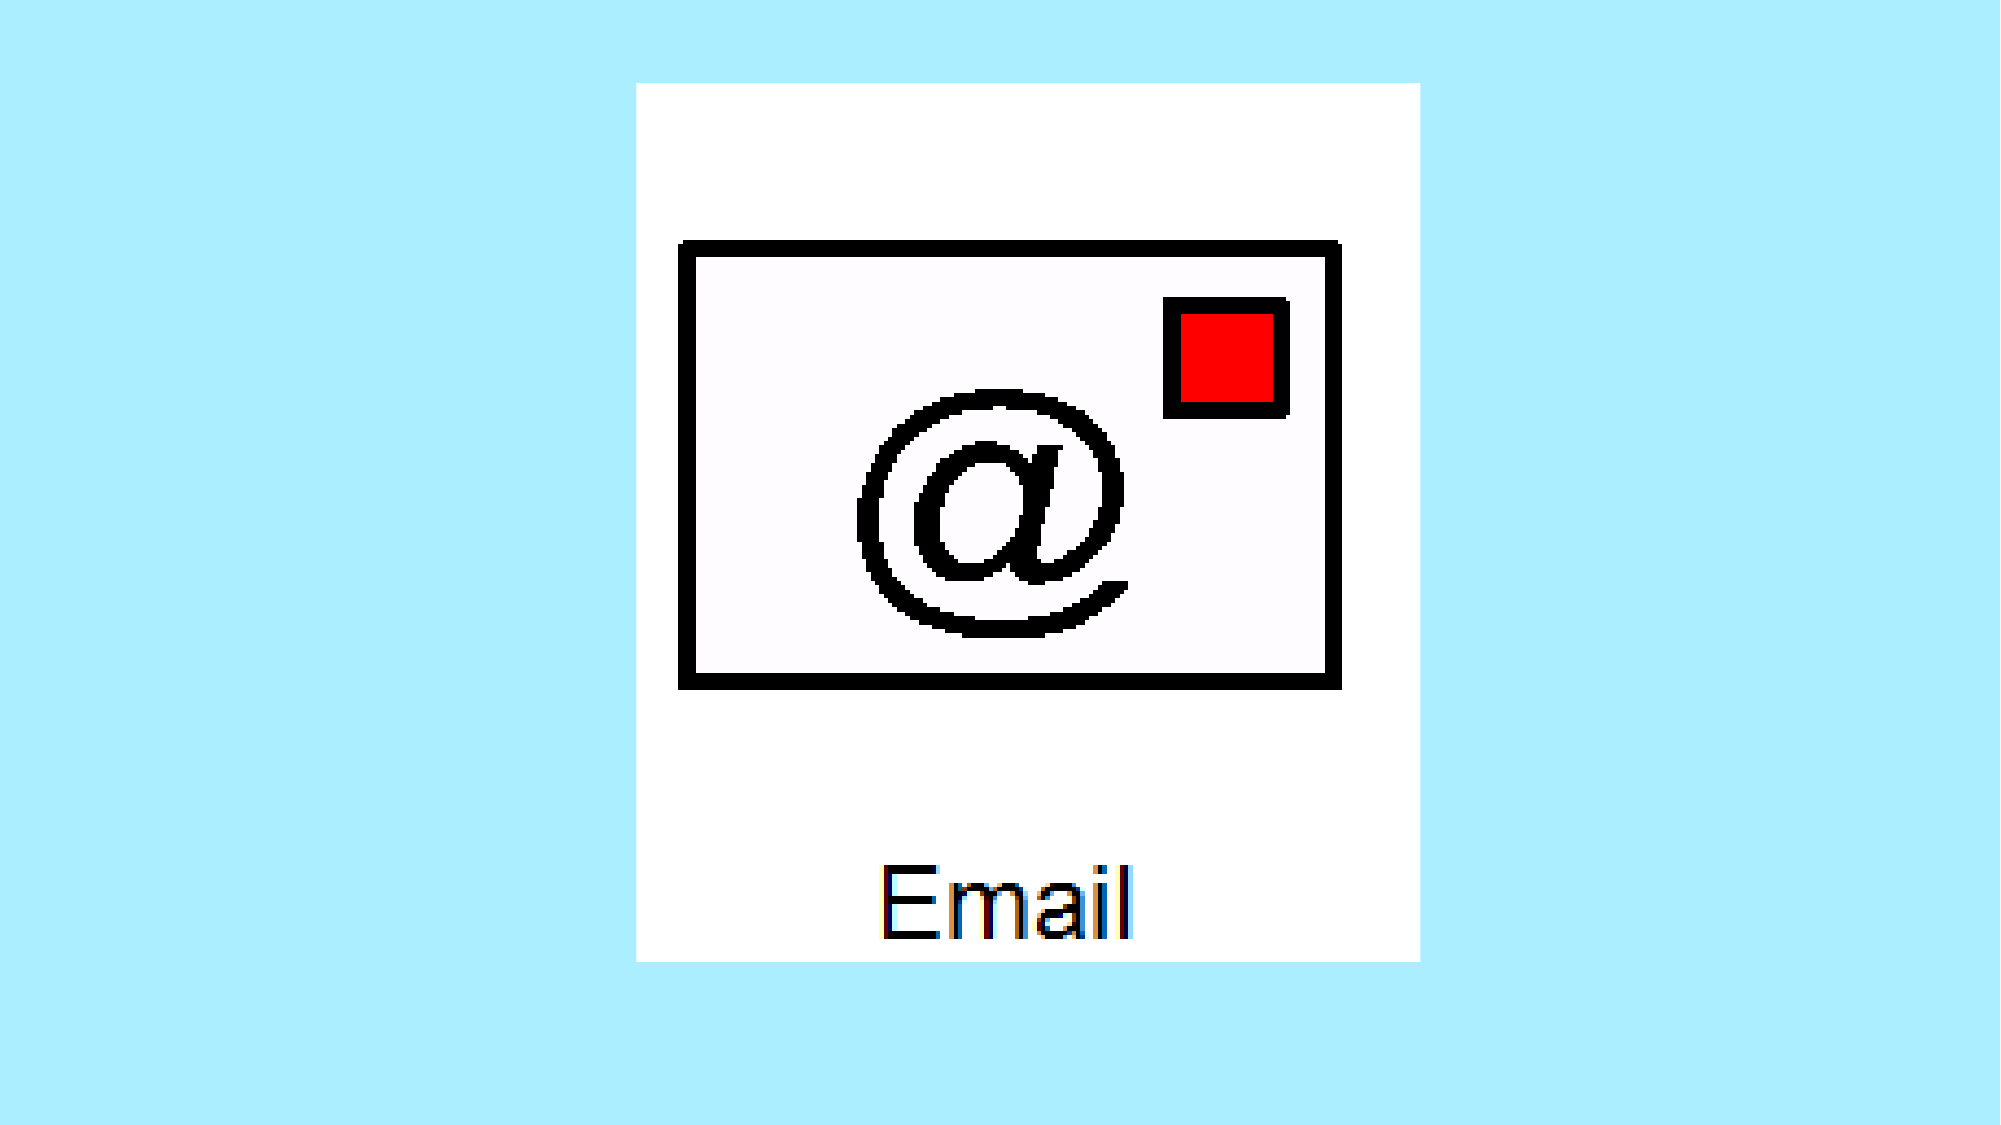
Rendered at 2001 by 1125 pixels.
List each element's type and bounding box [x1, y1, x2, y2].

picture [636, 83, 1421, 962]
